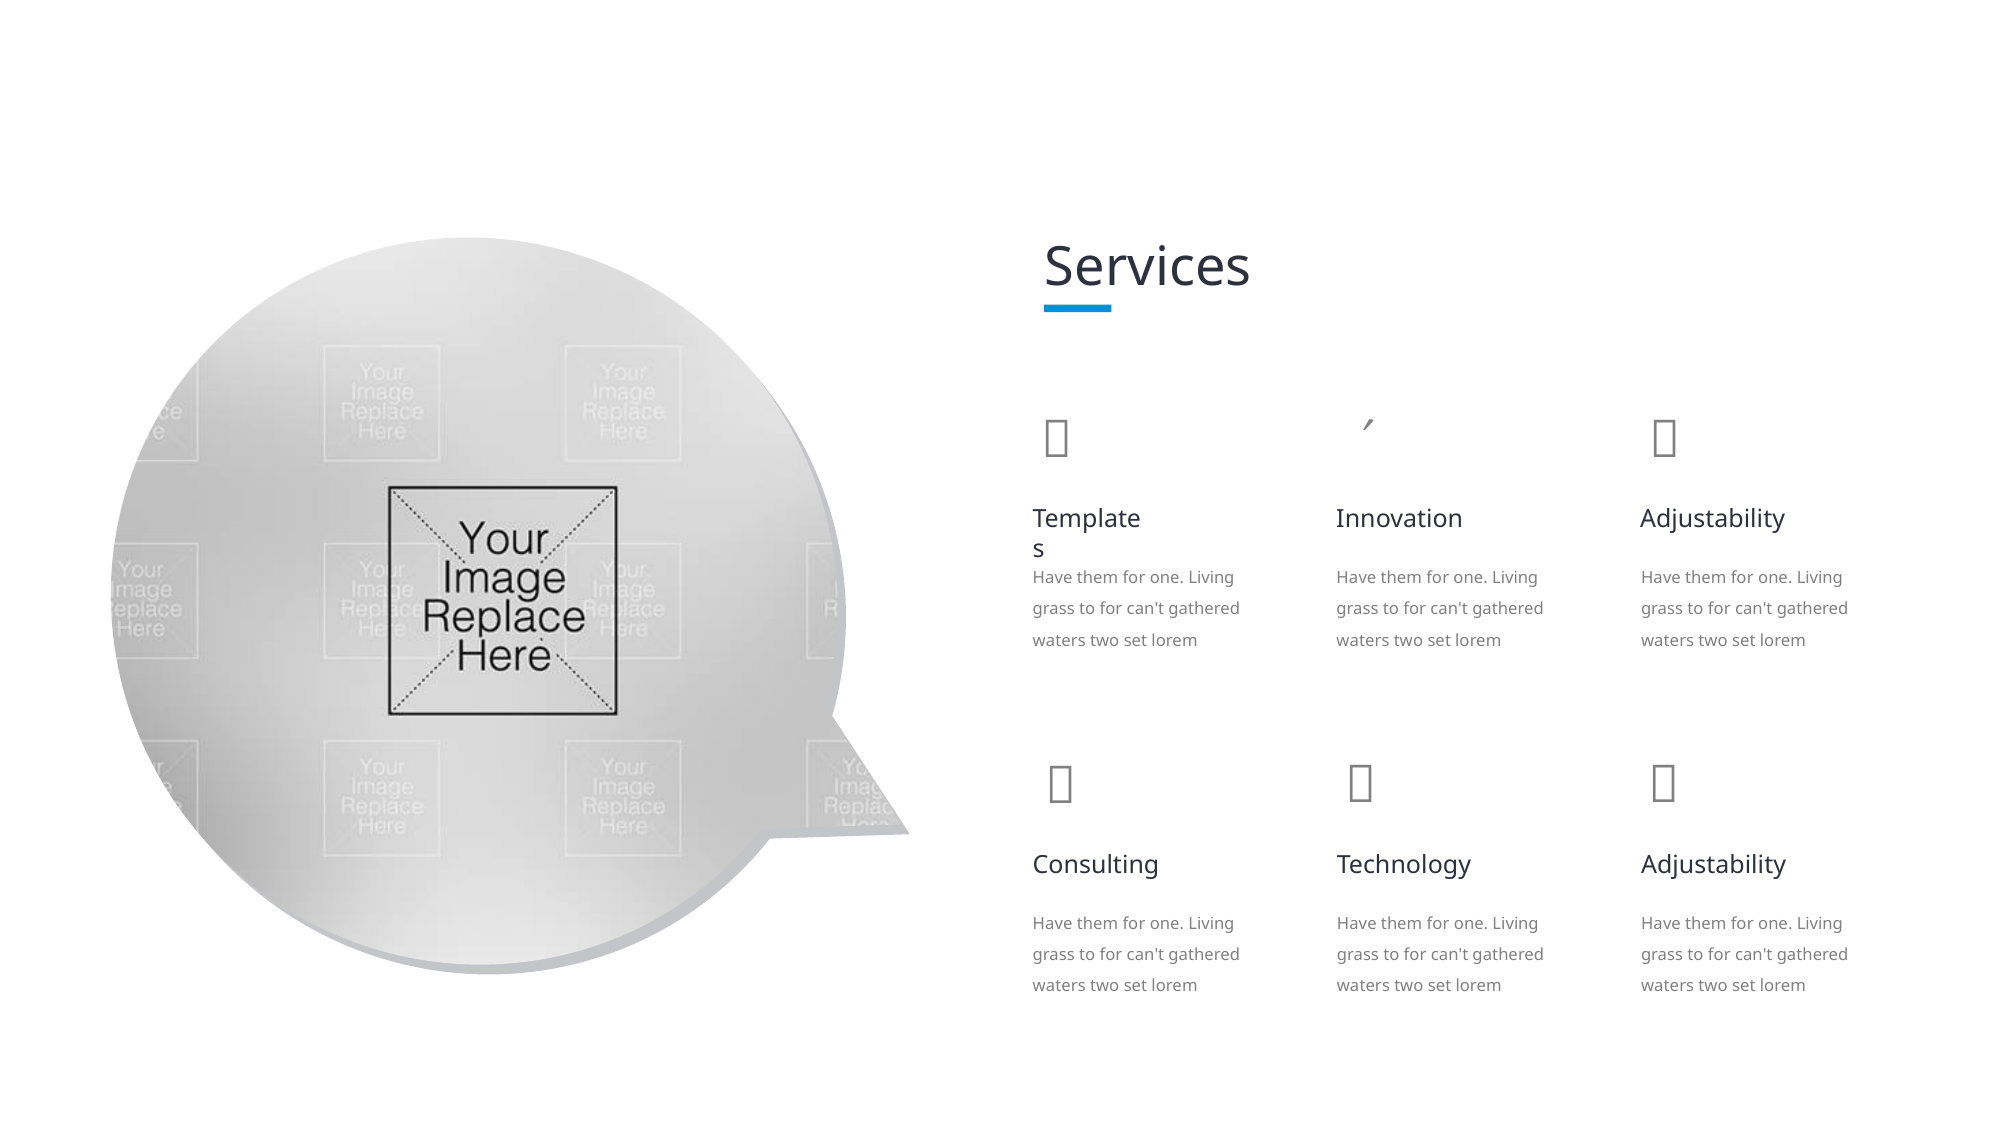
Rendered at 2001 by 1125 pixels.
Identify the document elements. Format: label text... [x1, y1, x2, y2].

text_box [1322, 742, 1571, 1000]
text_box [1321, 397, 1571, 655]
text_box [402, 965, 576, 976]
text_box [1625, 397, 1875, 655]
text_box [902, 820, 912, 836]
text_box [1626, 742, 1875, 1000]
text_box [1043, 304, 1112, 313]
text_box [1017, 742, 1267, 1000]
picture [110, 237, 902, 965]
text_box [1017, 397, 1267, 655]
text_box Services [1001, 223, 1267, 304]
